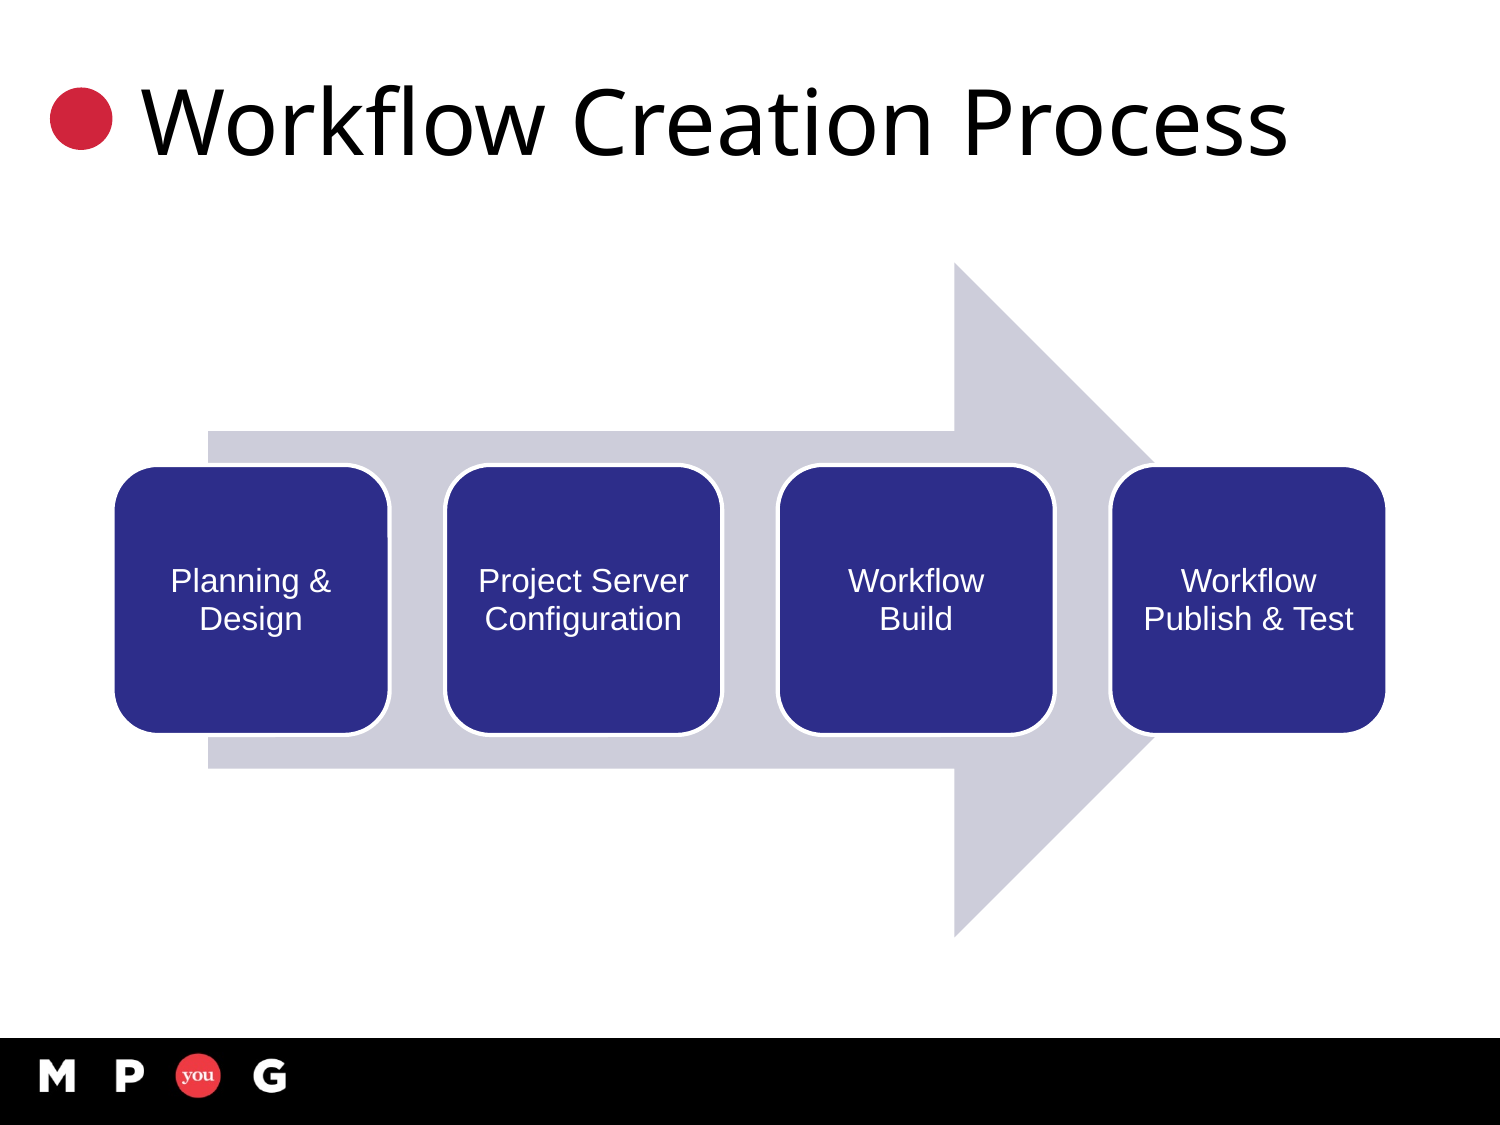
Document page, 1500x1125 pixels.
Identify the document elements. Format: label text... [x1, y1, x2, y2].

picture [37, 1052, 288, 1100]
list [112, 262, 1388, 938]
title Workflow Creation Process [124, 24, 1438, 213]
